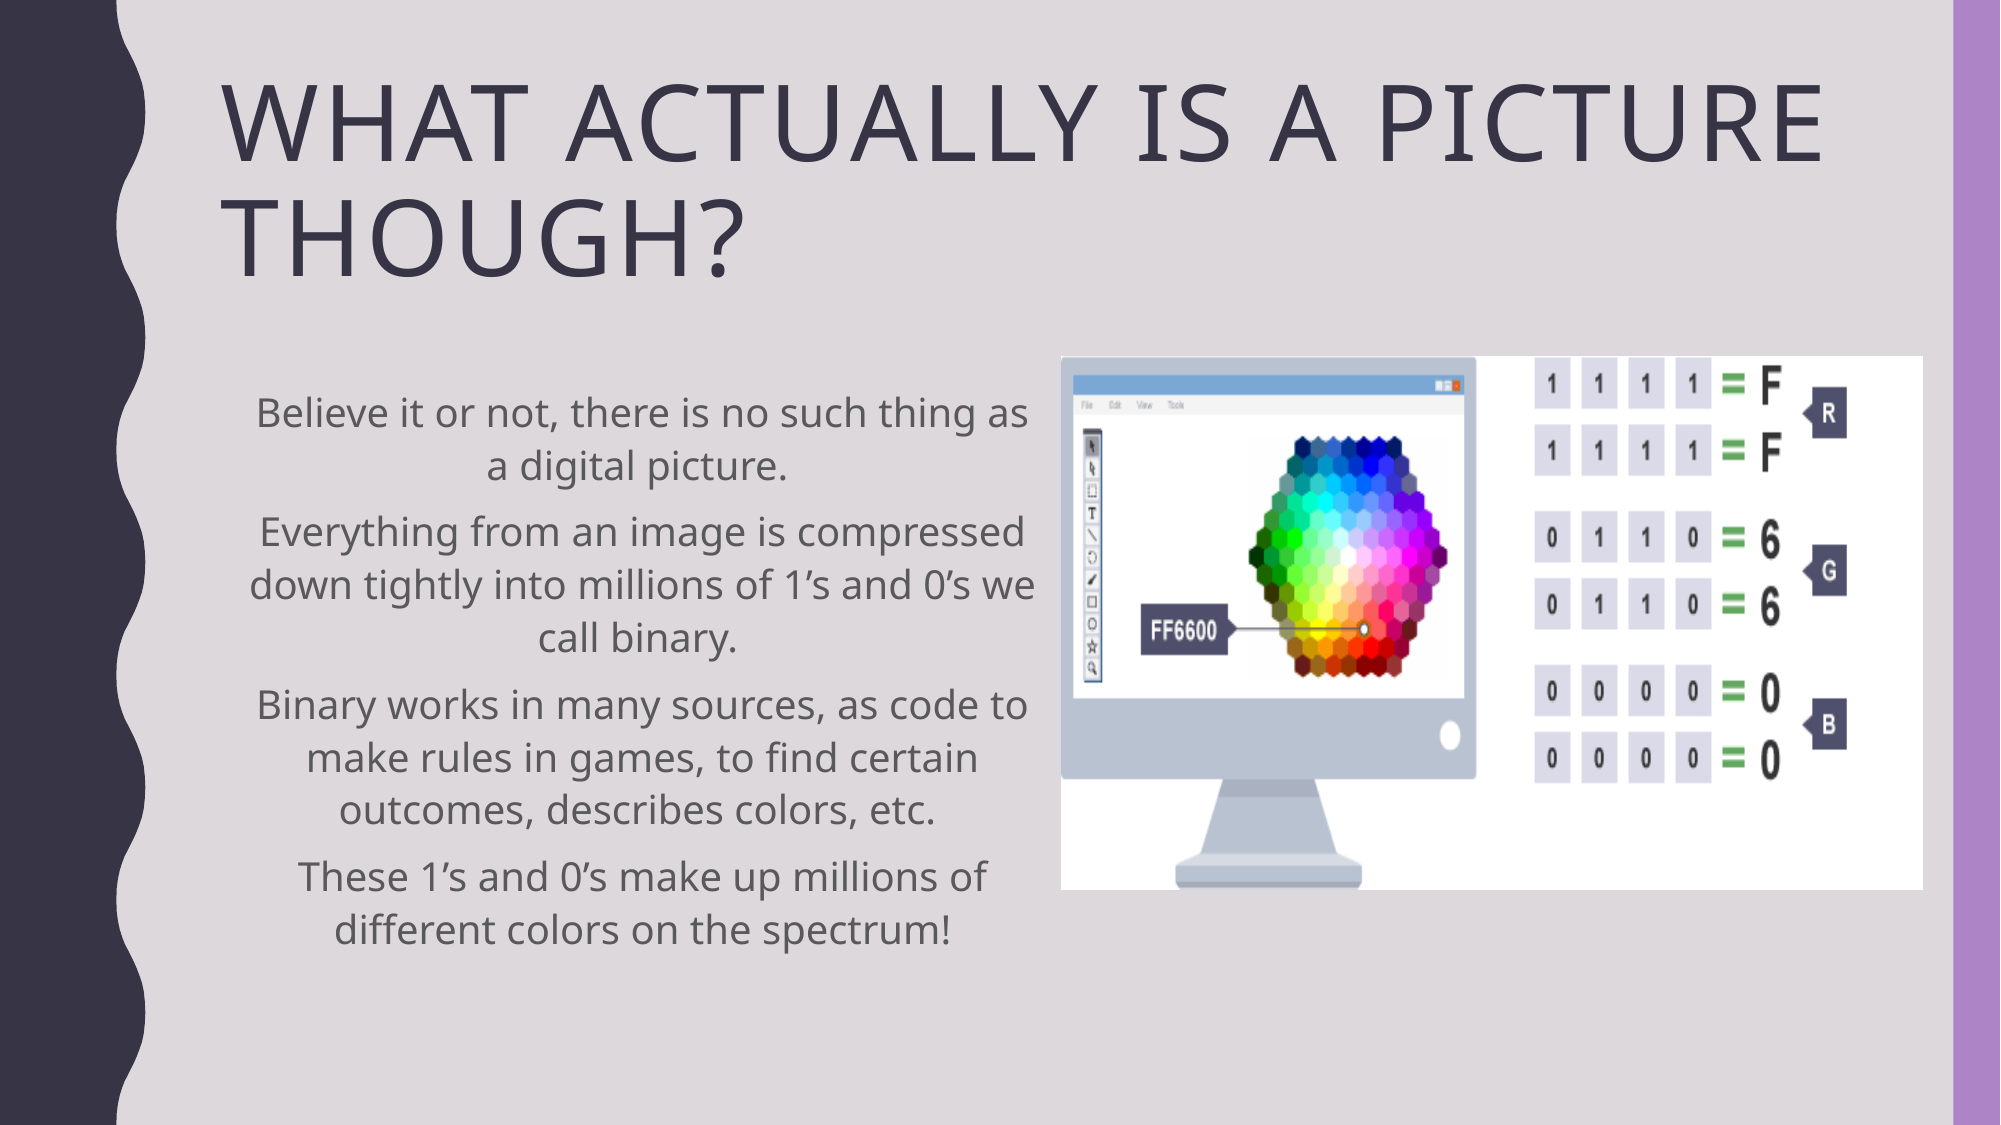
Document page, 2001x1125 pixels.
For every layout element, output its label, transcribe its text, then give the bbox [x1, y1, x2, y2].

title What actually is a picture though? [205, 62, 1875, 308]
picture [1061, 356, 1923, 890]
list Believe it or not, there is no such thing as a digital picture. Everything from an image is compressed down tightly into millions of 1’s and 0’s we call binary. Binary works in many sources, as code to make rules in games, to find certain outcomes, describes colors, etc. These 1’s and 0’s make up millions of different colors on the spectrum! [225, 375, 1062, 963]
